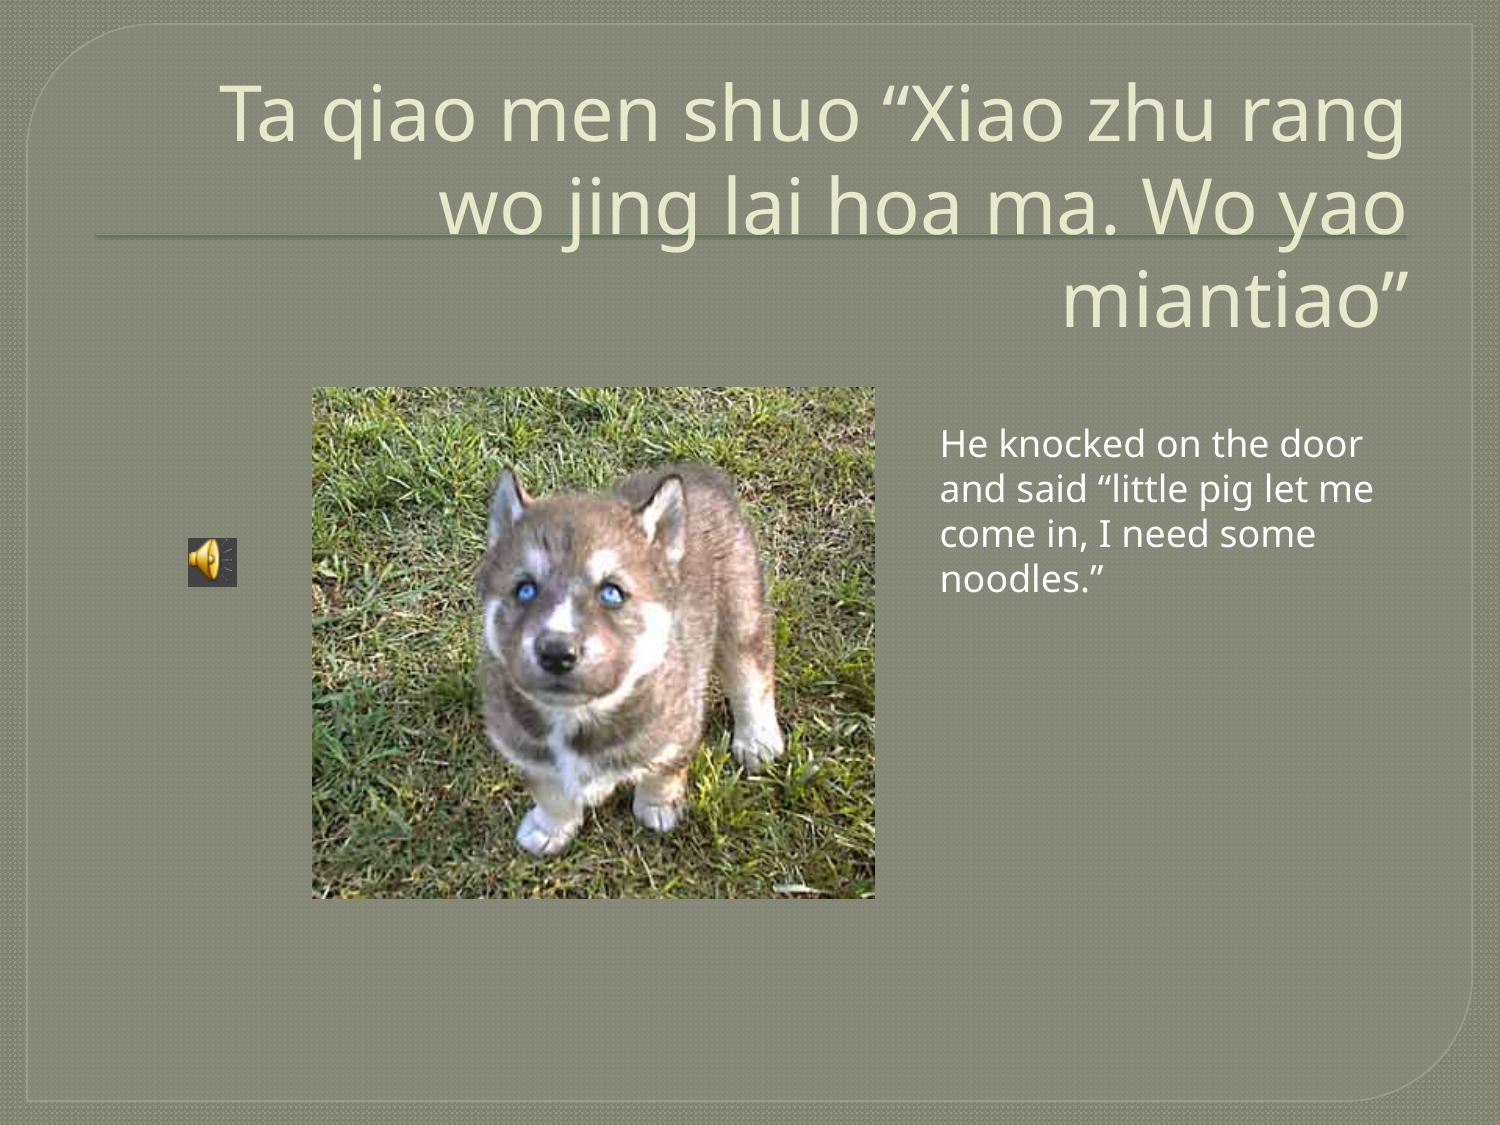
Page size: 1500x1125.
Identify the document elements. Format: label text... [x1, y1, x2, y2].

title Ta qiao men shuo “Xiao zhu rang wo jing lai hoa ma. Wo yao miantiao” [75, 54, 1425, 350]
picture [187, 537, 238, 588]
text_box He knocked on the door and said “little pig let me come in, I need some noodles.” [924, 412, 1438, 608]
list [312, 387, 876, 899]
